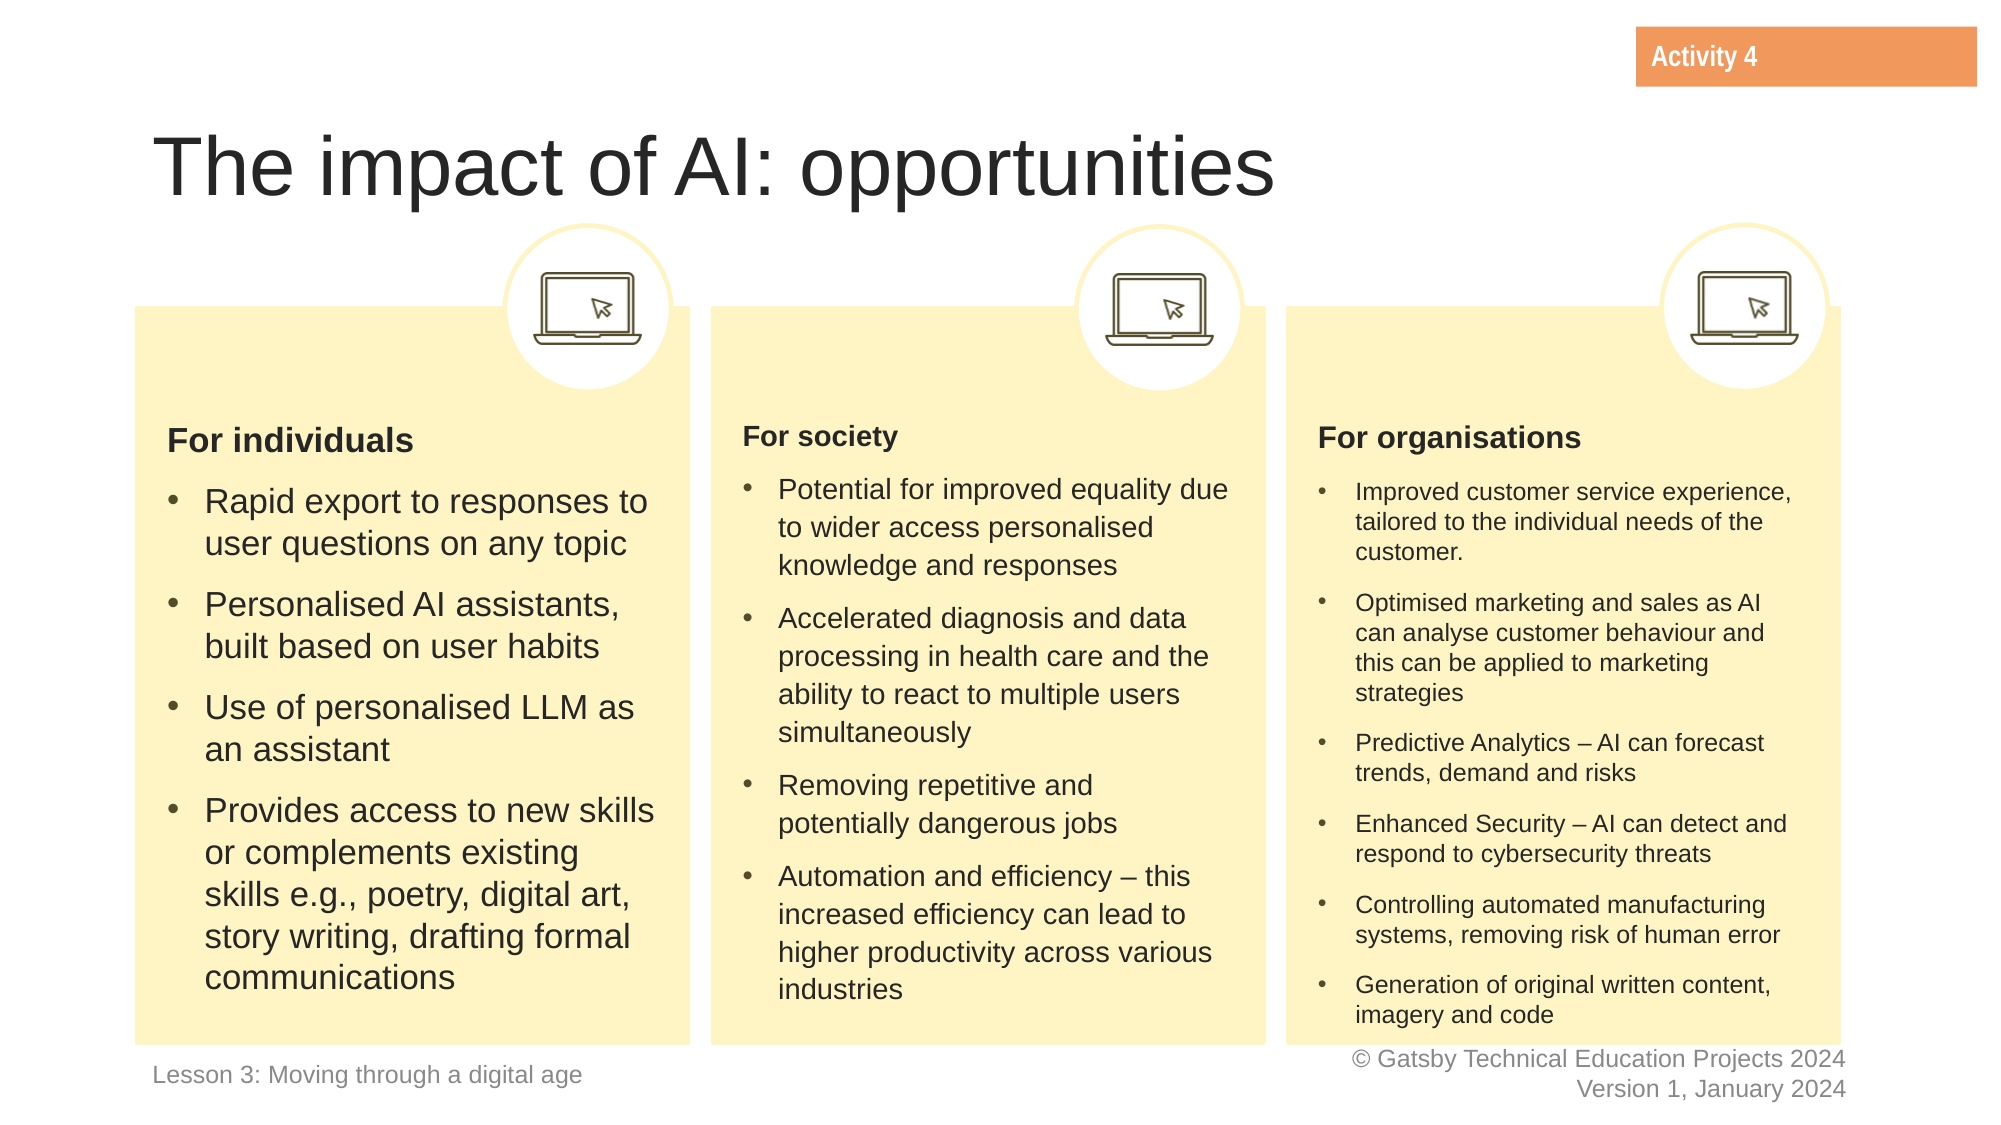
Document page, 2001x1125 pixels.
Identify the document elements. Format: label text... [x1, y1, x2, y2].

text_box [1661, 224, 1829, 392]
list Activity 4 [1636, 26, 1978, 87]
text_box For society Potential for improved equality due to wider access personalised knowledge and responses Accelerated diagnosis and data processing in health care and the ability to react to multiple users simultaneously Removing repetitive and potentially dangerous jobs Automation and efficiency – this increased efficiency can lead to higher productivity across various industries [712, 307, 1264, 1043]
title The impact of AI: opportunities [137, 59, 1863, 278]
list Lesson 3: Moving through a digital age [137, 1042, 829, 1103]
text_box For organisations Improved customer service experience, tailored to the individual needs of the customer. Optimised marketing and sales as AI can analyse customer behaviour and this can be applied to marketing strategies Predictive Analytics – AI can forecast trends, demand and risks Enhanced Security – AI can detect and respond to cybersecurity threats Controlling automated manufacturing systems, removing risk of human error Generation of original written content, imagery and code [1288, 307, 1839, 1043]
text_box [1076, 226, 1243, 393]
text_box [504, 225, 672, 393]
list For individuals Rapid export to responses to user questions on any topic Personalised AI assistants, built based on user habits Use of personalised LLM as an assistant Provides access to new skills or complements existing skills e.g., poetry, digital art, story writing, drafting formal communications [135, 306, 690, 1045]
